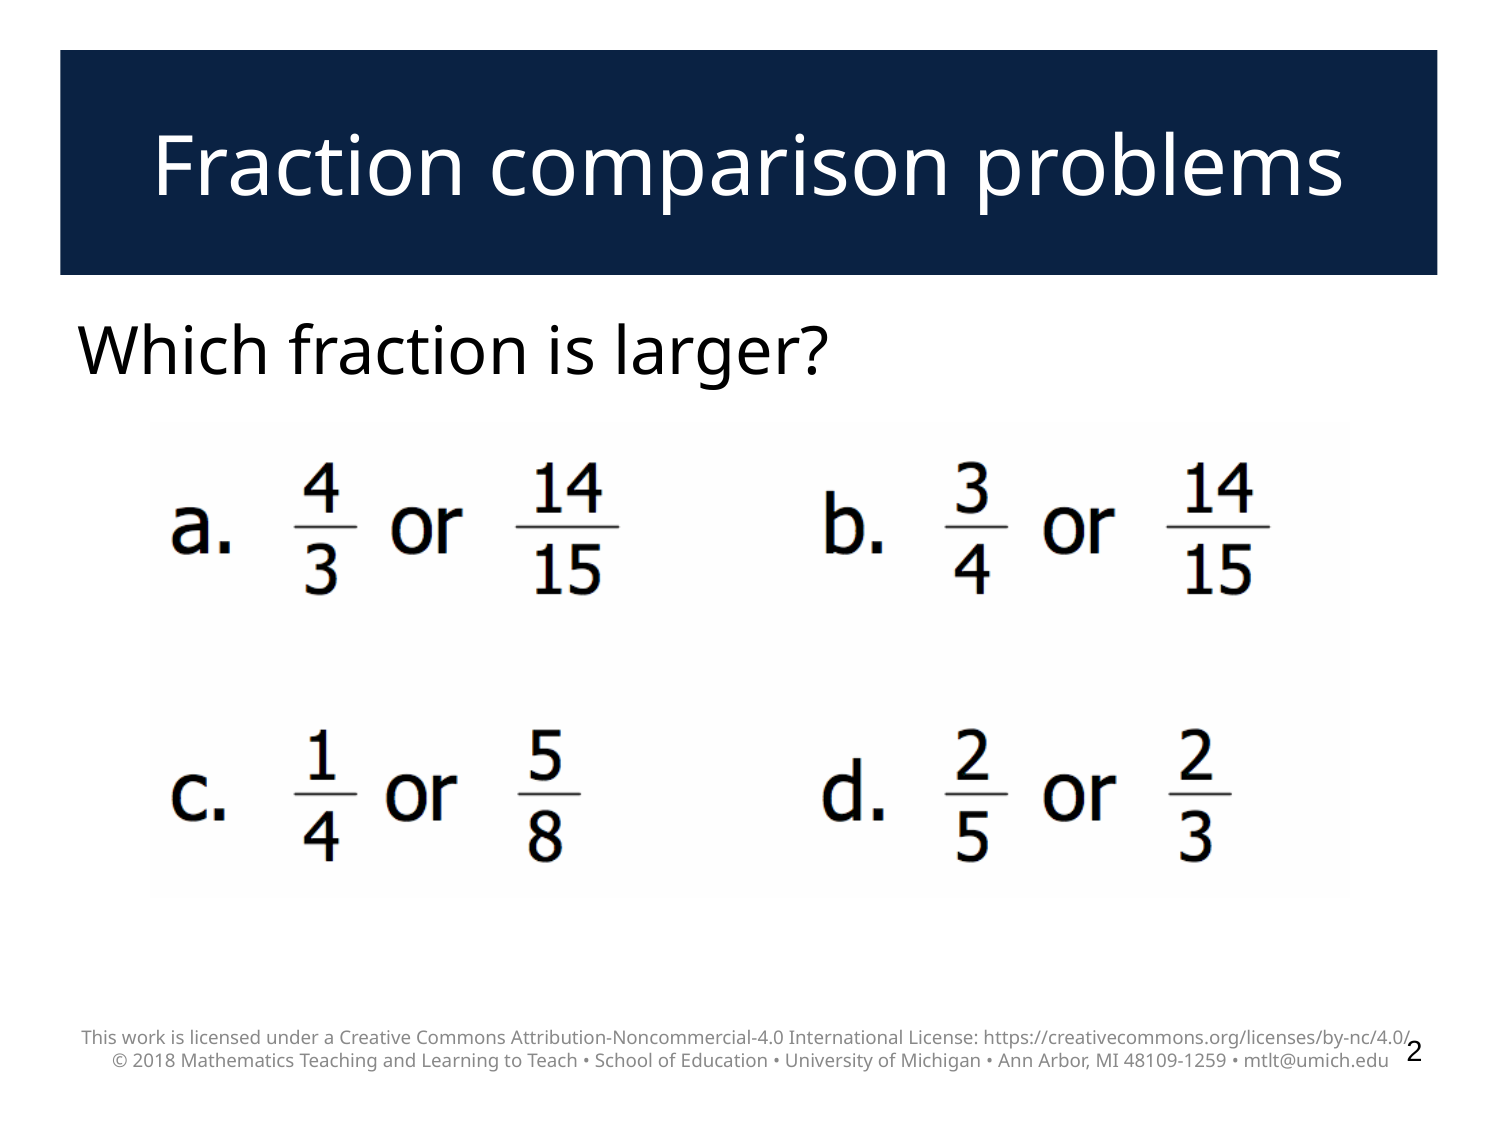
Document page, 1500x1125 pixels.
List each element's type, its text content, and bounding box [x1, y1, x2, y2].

list Which fraction is larger? [62, 299, 1438, 1005]
footer This work is licensed under a Creative Commons Attribution-Noncommercial-4.0 International License: https://creativecommons.org/licenses/by-nc/4.0/ © 2018 Mathematics Teaching and Learning to Teach • School of Education • University of Michigan • Ann Arbor, MI 48109-1259 • mtlt@umich.edu [62, 1009, 1438, 1088]
picture [150, 421, 1350, 898]
title Fraction comparison problems [60, 50, 1438, 275]
